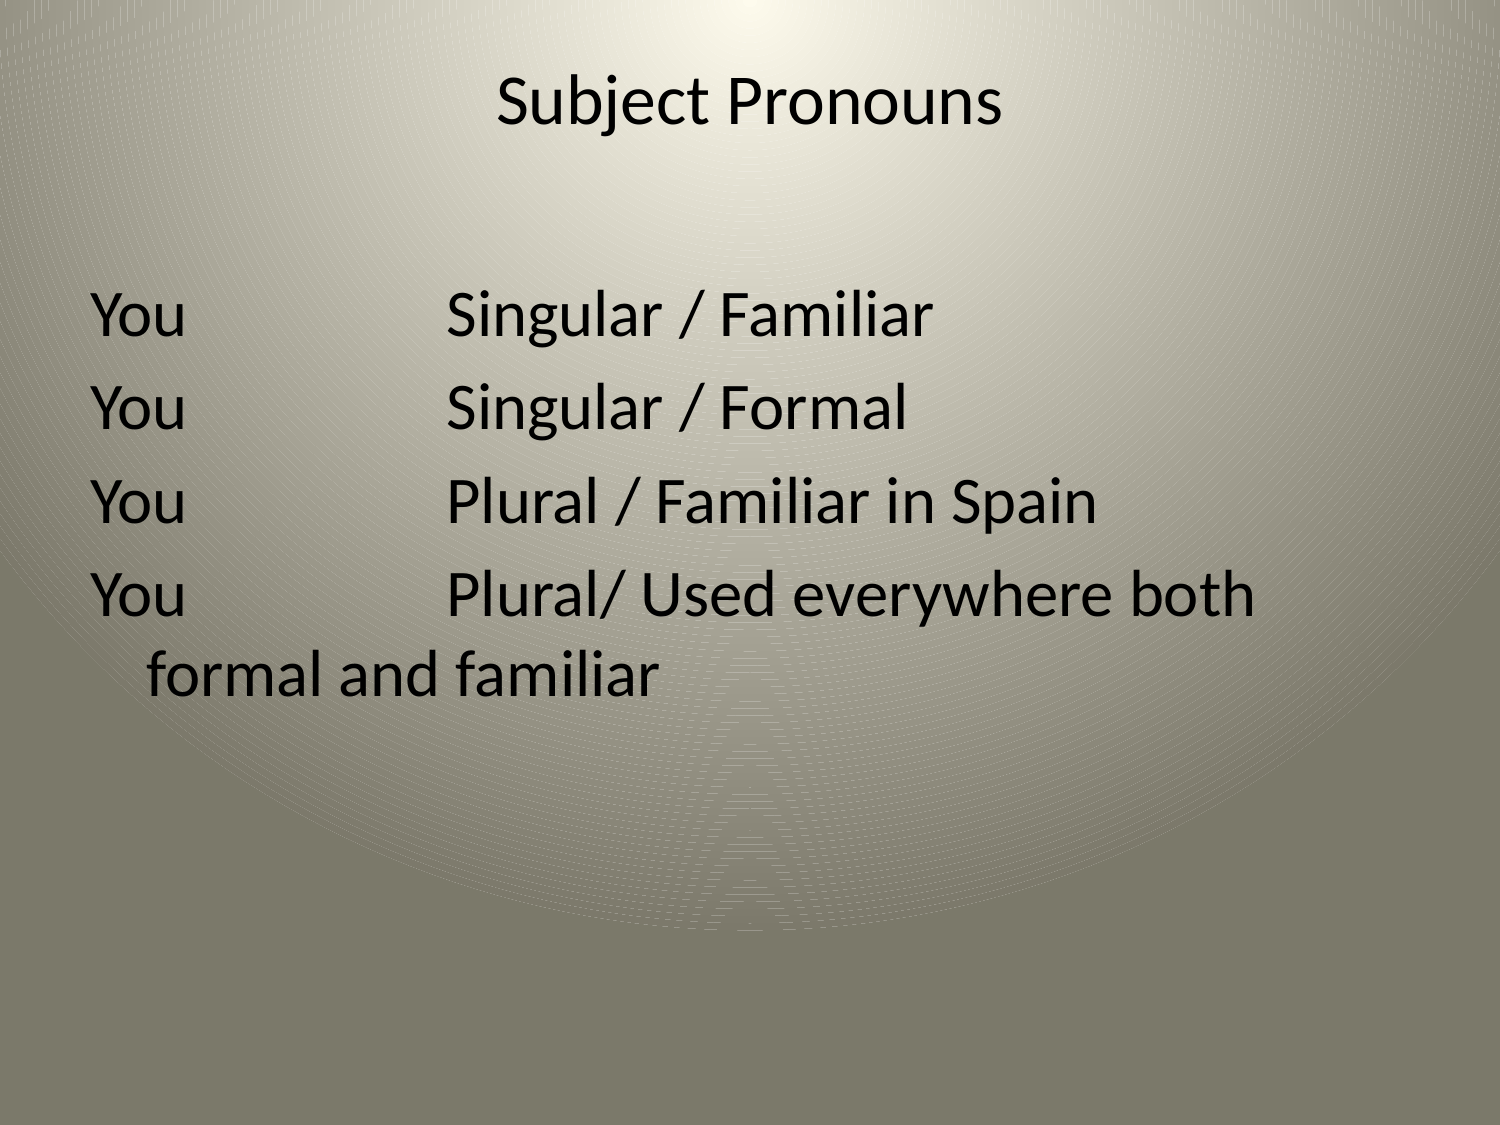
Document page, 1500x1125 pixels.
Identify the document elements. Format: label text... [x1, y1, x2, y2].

title Subject Pronouns [75, 45, 1425, 233]
list You Singular / Familiar You Singular / Formal You Plural / Familiar in Spain You Plural/ Used everywhere both formal and familiar [75, 262, 1425, 1005]
